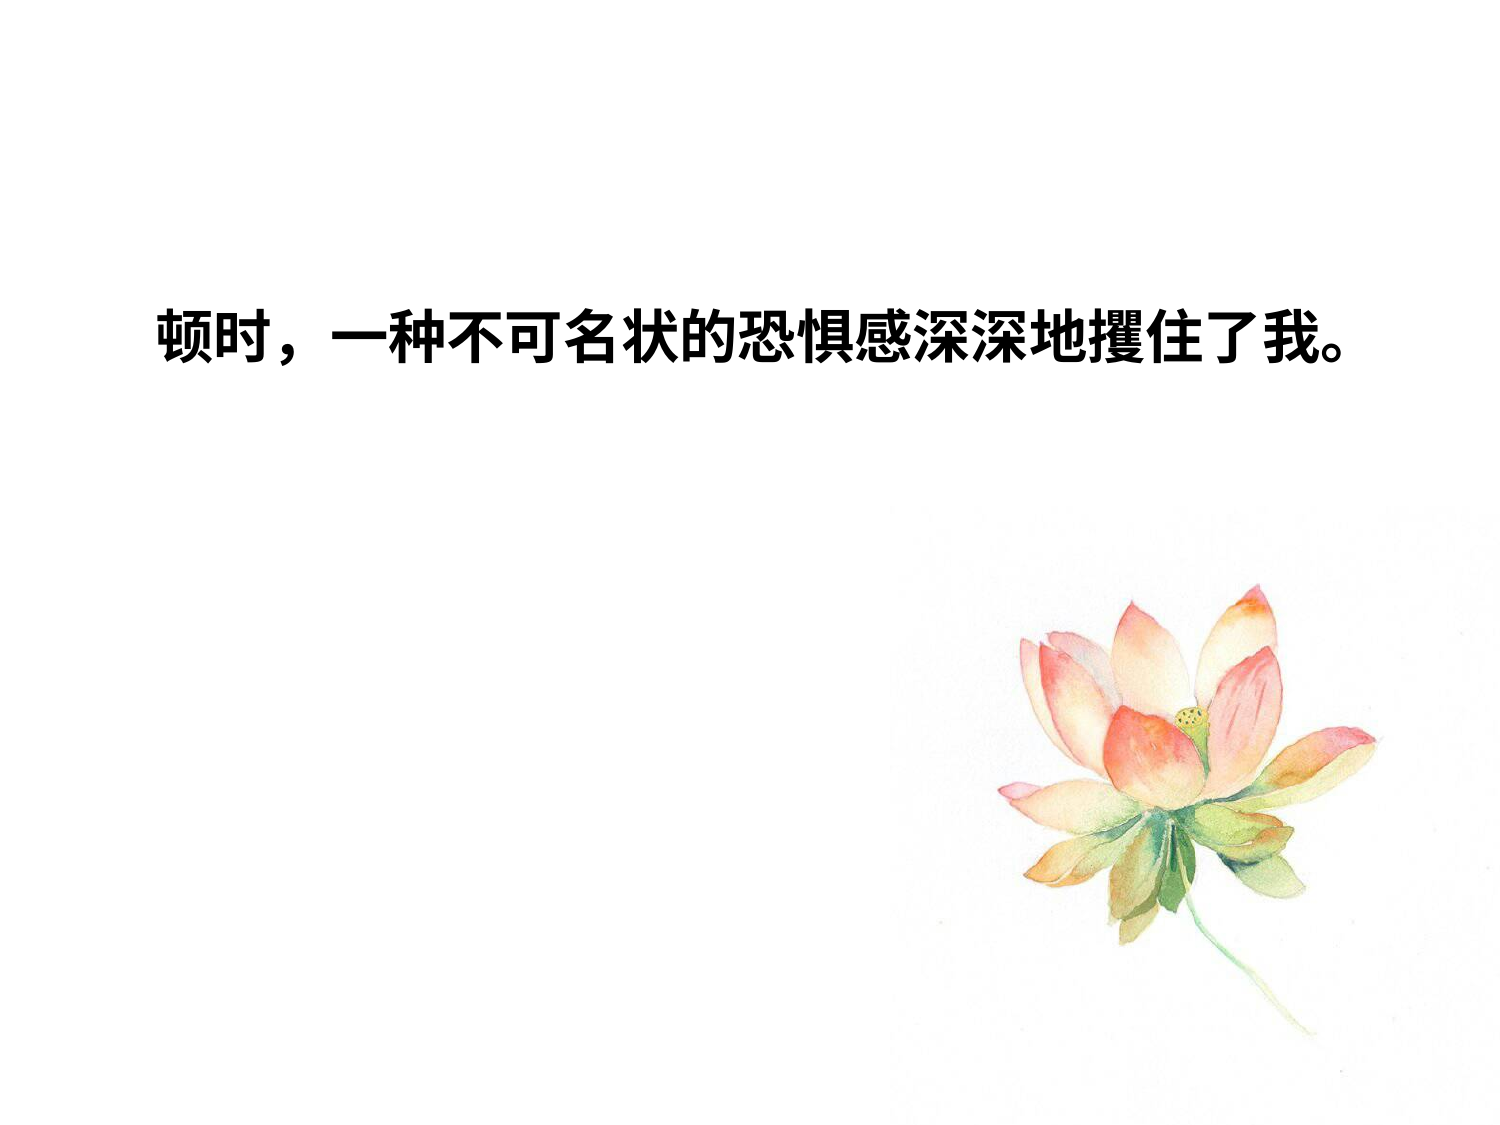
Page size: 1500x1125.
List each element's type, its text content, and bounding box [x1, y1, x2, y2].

picture [890, 505, 1500, 1125]
text_box 顿时，一种不可名状的恐惧感深深地攫住了我。 [140, 292, 1383, 378]
